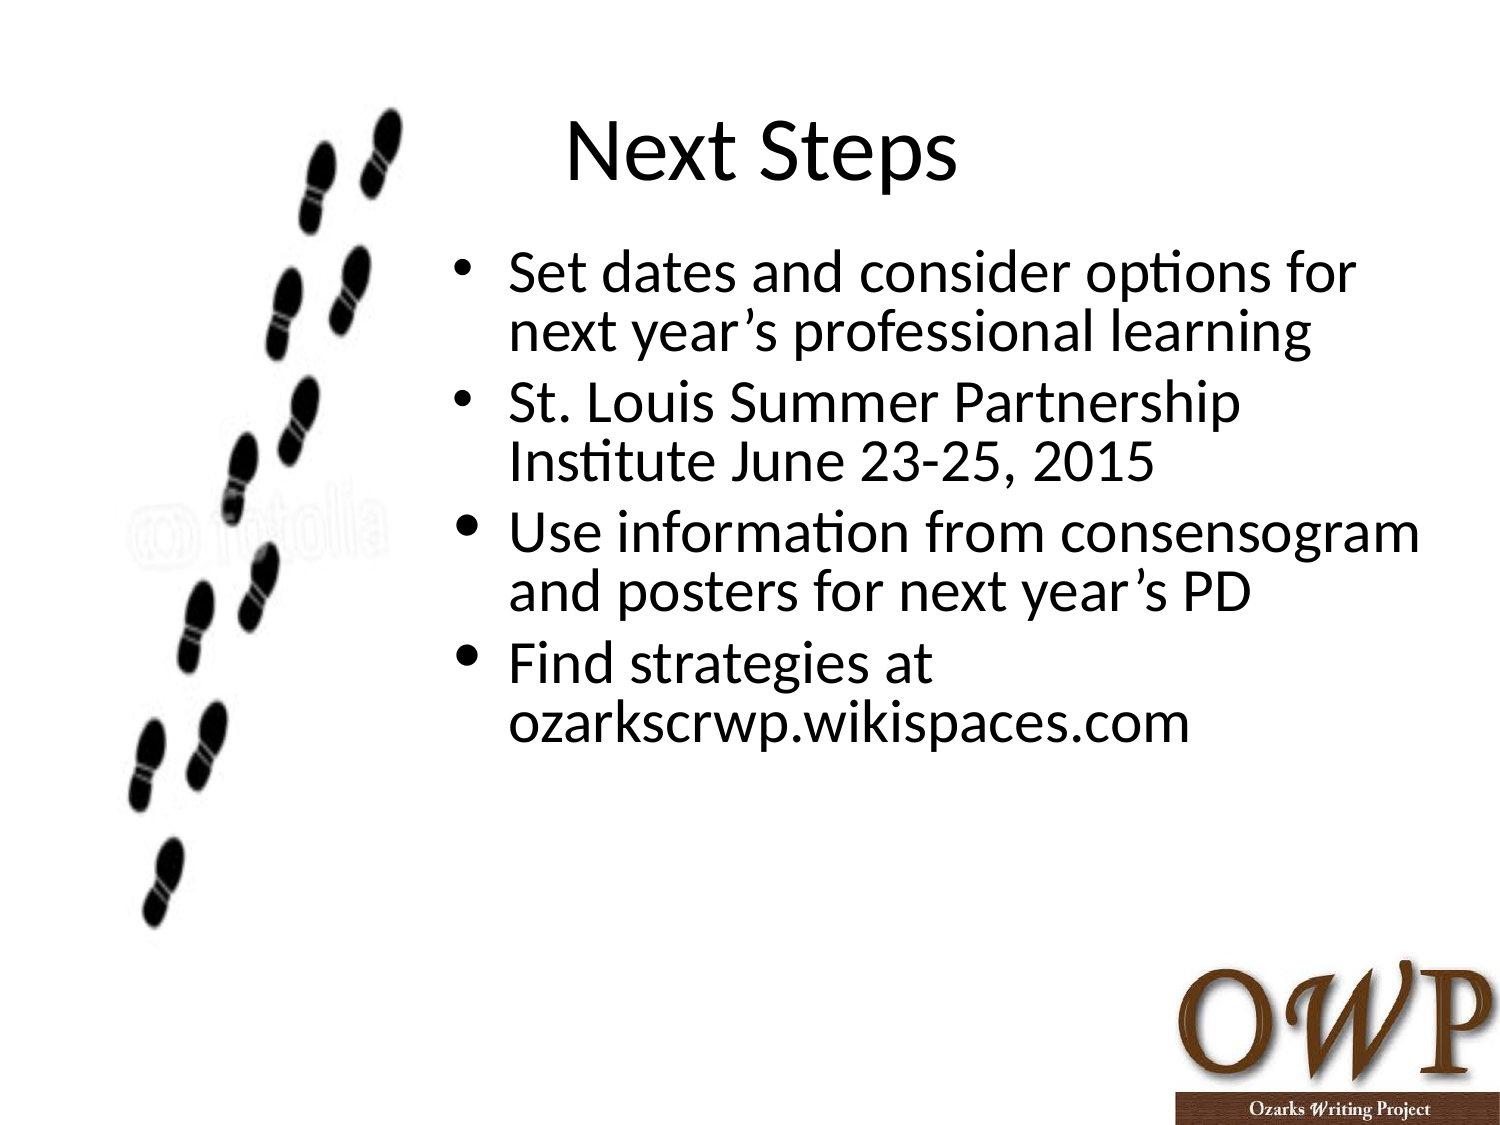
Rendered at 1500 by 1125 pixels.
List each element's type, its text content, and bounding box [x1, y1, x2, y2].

picture [52, 98, 463, 952]
list Set dates and consider options for next year’s professional learning St. Louis Summer Partnership Institute June 23-25, 2015 Use information from consensogram and posters for next year’s PD Find strategies at ozarkscrwp.wikispaces.com [439, 237, 1447, 913]
picture [1174, 951, 1500, 1125]
title Next Steps [337, 50, 1188, 237]
